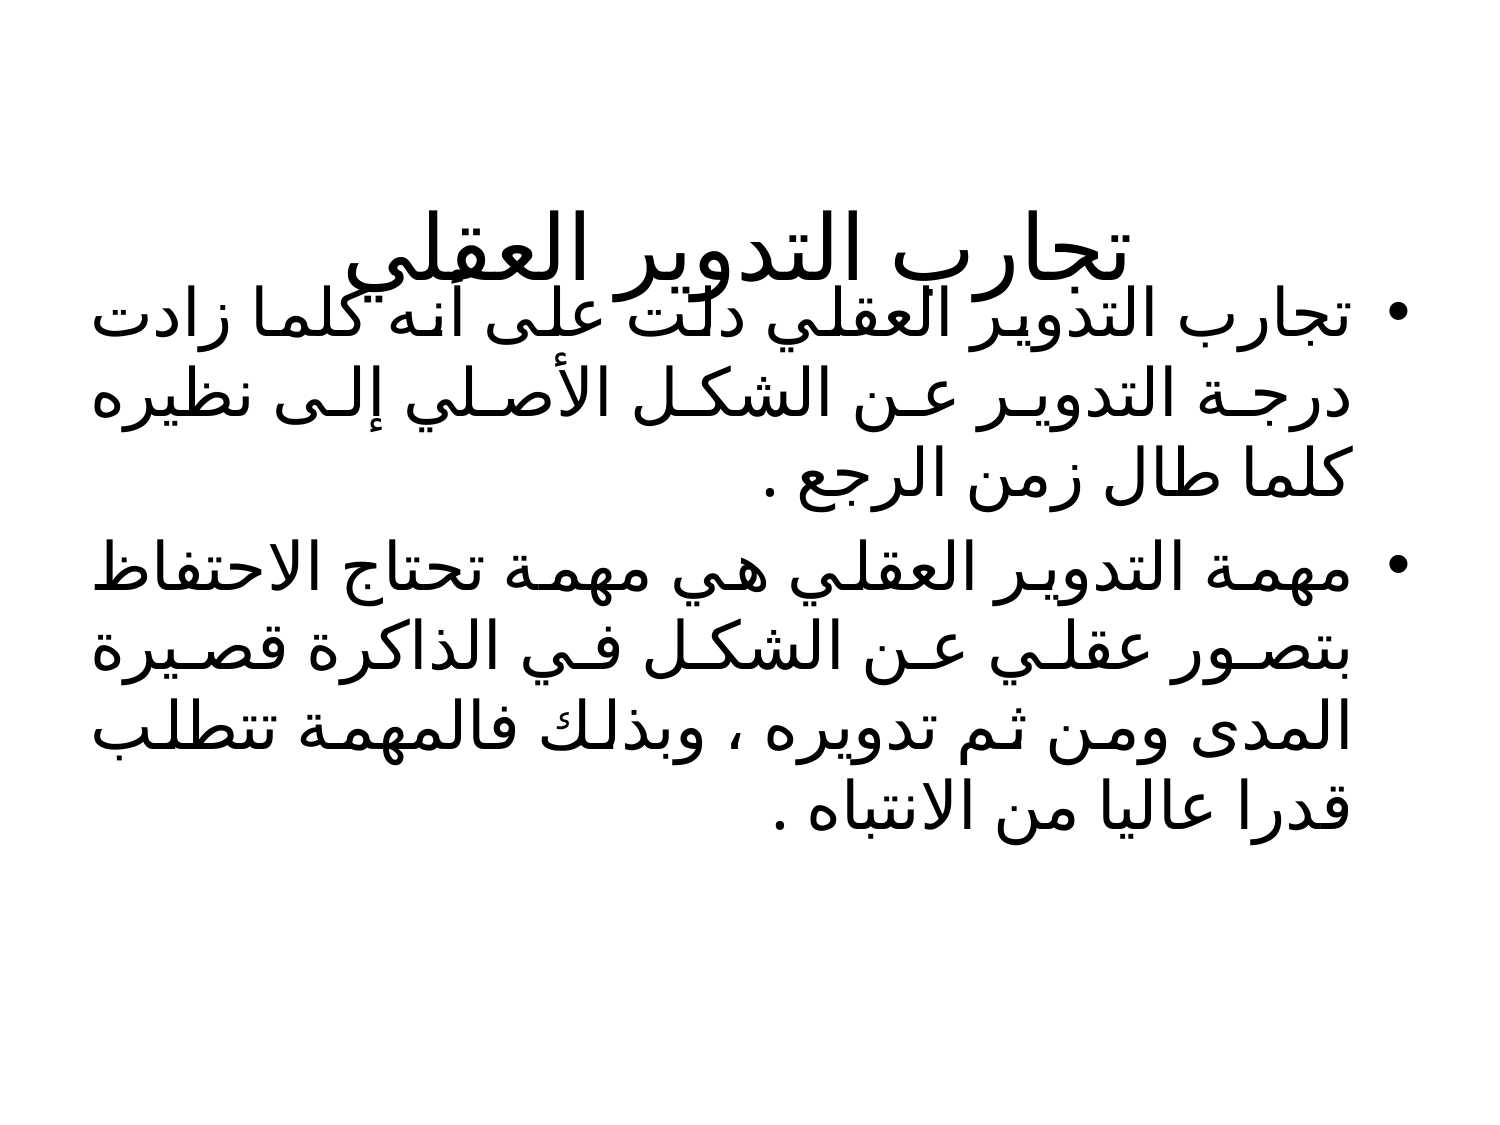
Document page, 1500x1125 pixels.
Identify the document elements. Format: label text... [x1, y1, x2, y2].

list تجارب التدوير العقلي دلت على أنه كلما زادت درجة التدوير عن الشكل الأصلي إلى نظيره كلما طال زمن الرجع . مهمة التدوير العقلي هي مهمة تحتاج الاحتفاظ بتصور عقلي عن الشكل في الذاكرة قصيرة المدى ومن ثم تدويره ، وبذلك فالمهمة تتطلب قدرا عاليا من الانتباه . [75, 262, 1425, 1005]
title تجارب التدوير العقلي [75, 149, 1425, 262]
